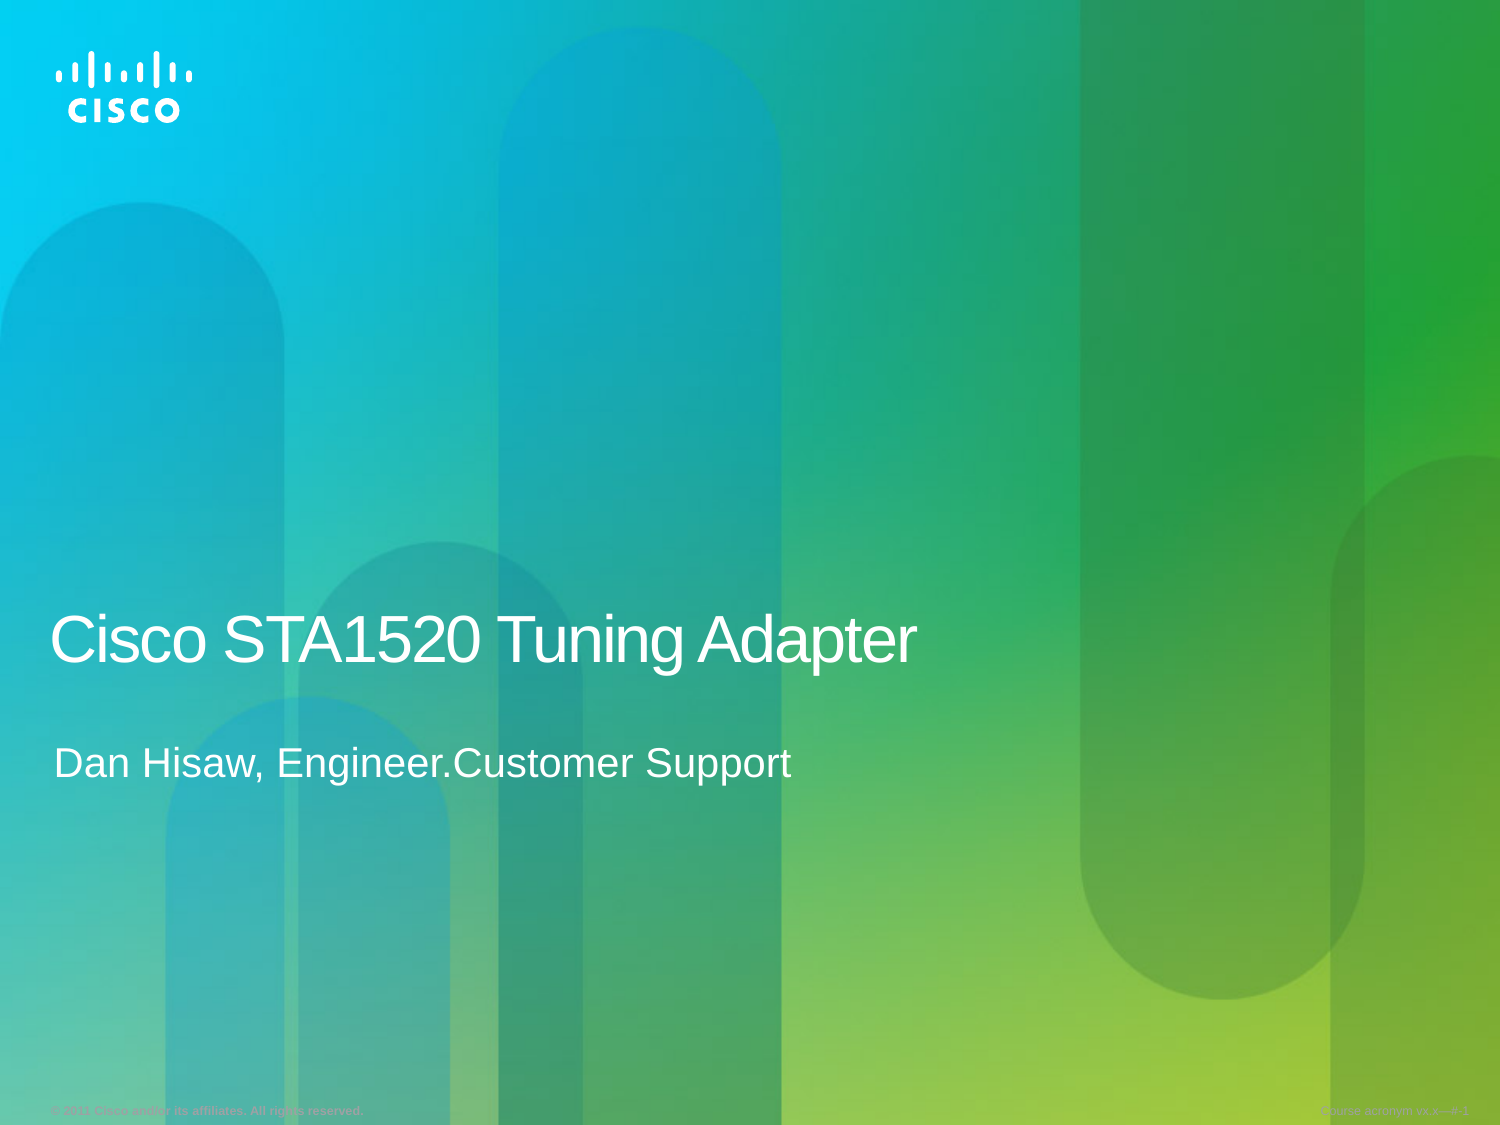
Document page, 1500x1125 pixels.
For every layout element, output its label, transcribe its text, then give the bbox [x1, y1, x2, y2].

picture [0, 0, 1500, 1125]
subtitle Dan Hisaw, Engineer.Customer Support [38, 732, 1370, 796]
title Cisco STA1520 Tuning Adapter [36, 205, 1367, 683]
